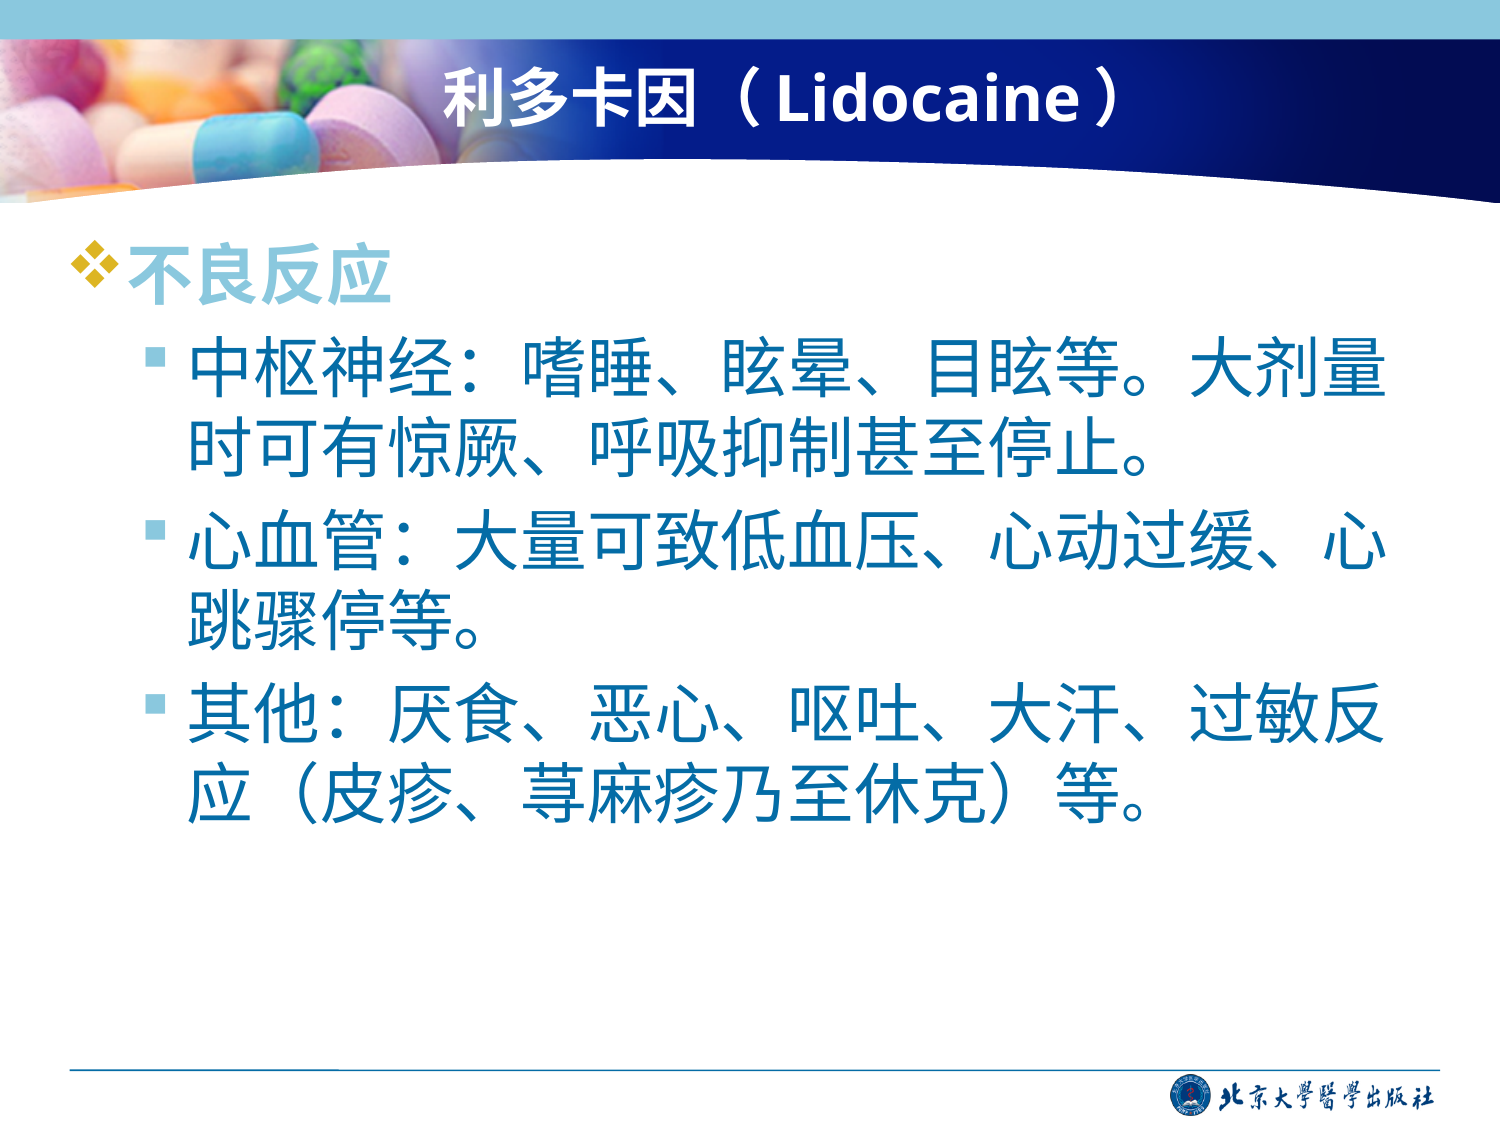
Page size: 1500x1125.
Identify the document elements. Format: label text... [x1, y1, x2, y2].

title 利多卡因（Lidocaine） [137, 49, 1463, 143]
list 不良反应 中枢神经：嗜睡、眩晕、目眩等。大剂量时可有惊厥、呼吸抑制甚至停止。 心血管：大量可致低血压、心动过缓、心跳骤停等。 其他：厌食、恶心、呕吐、大汗、过敏反应（皮疹、荨麻疹乃至休克）等。 [49, 224, 1463, 1026]
picture [1170, 1074, 1436, 1118]
picture [0, 40, 1500, 203]
